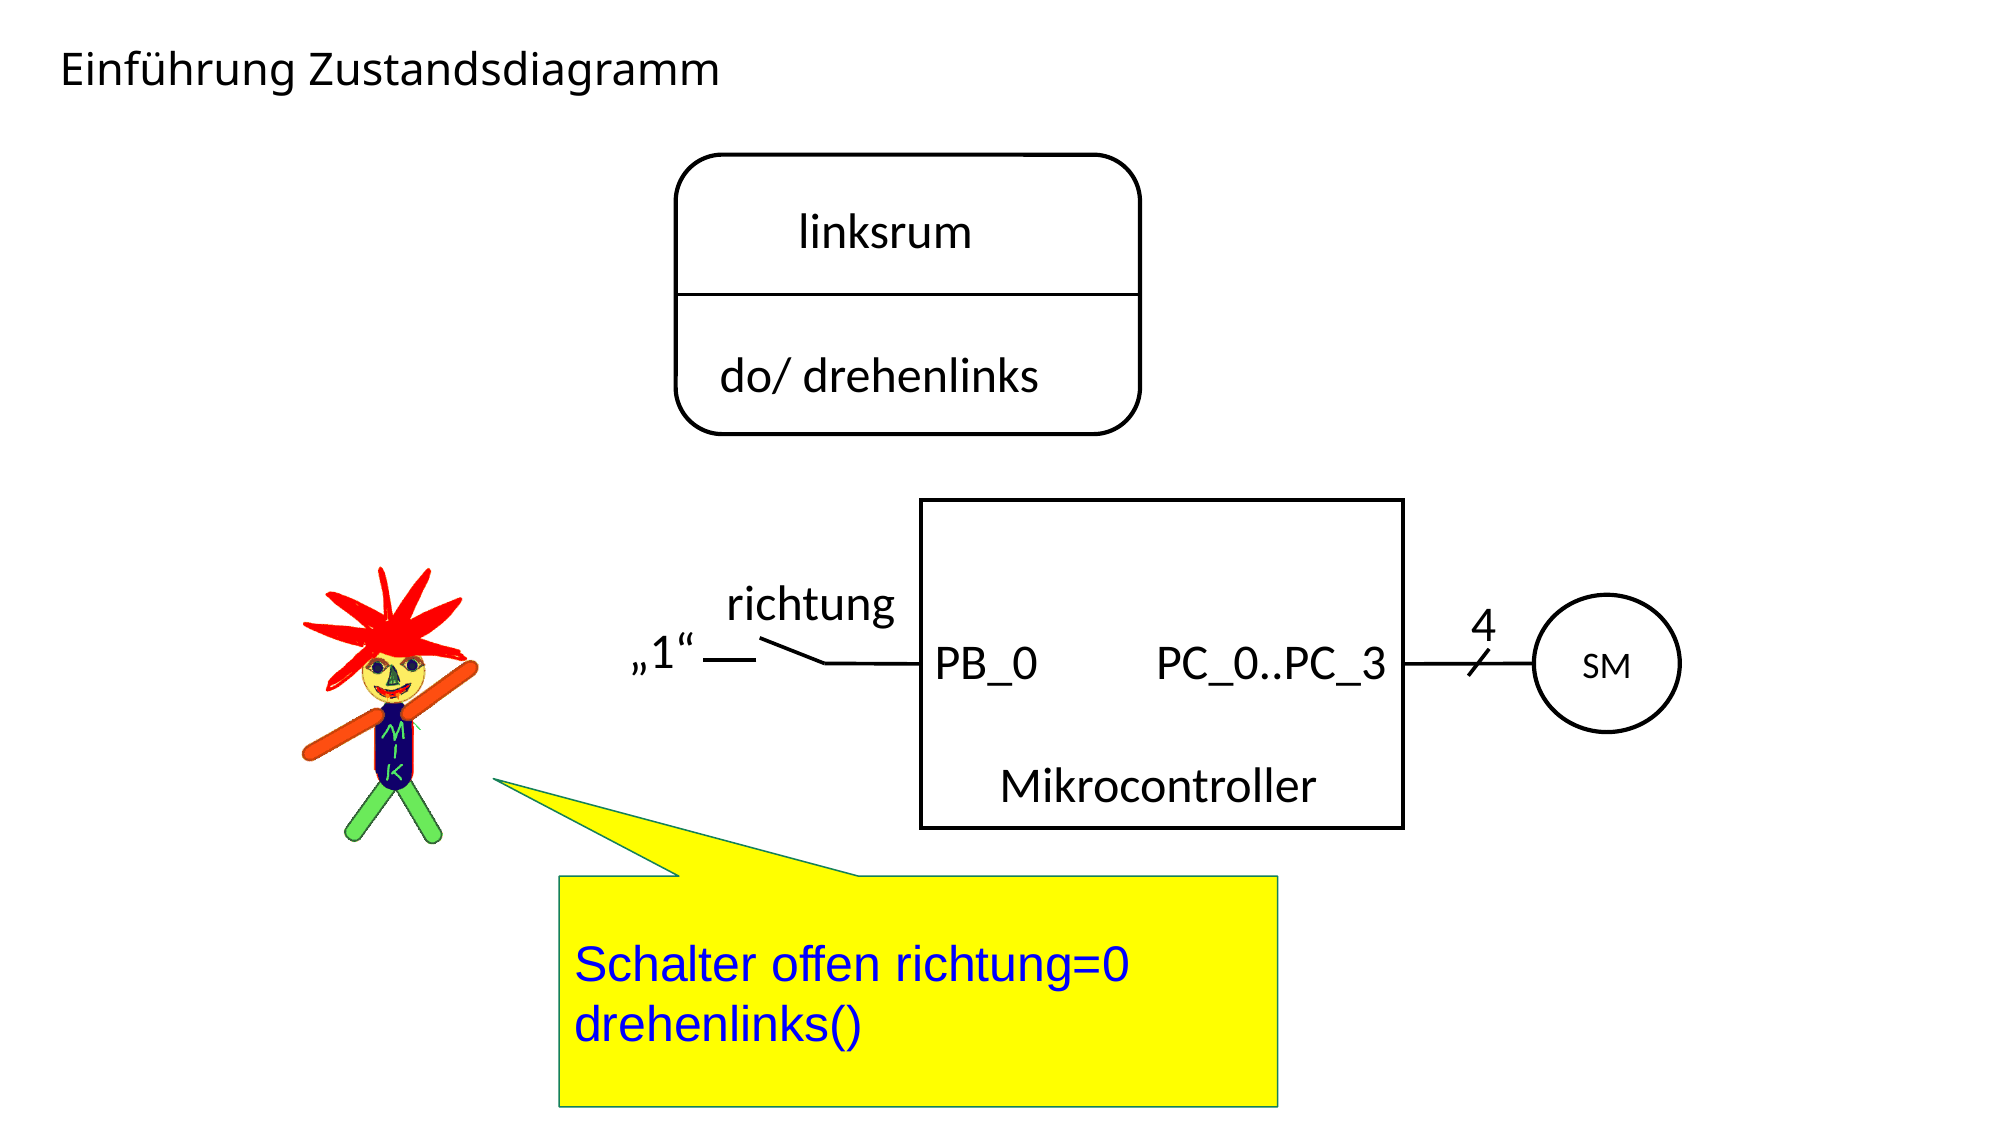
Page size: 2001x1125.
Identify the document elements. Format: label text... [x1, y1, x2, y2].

text_box linksrum [783, 191, 988, 267]
title Einführung Zustandsdiagramm [40, 34, 740, 103]
picture [283, 559, 490, 851]
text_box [613, 499, 1680, 829]
text_box do/ drehenlinks [704, 335, 1054, 411]
text_box [674, 153, 1142, 436]
text_box Schalter offen richtung=0 drehenlinks() [493, 778, 1278, 1107]
